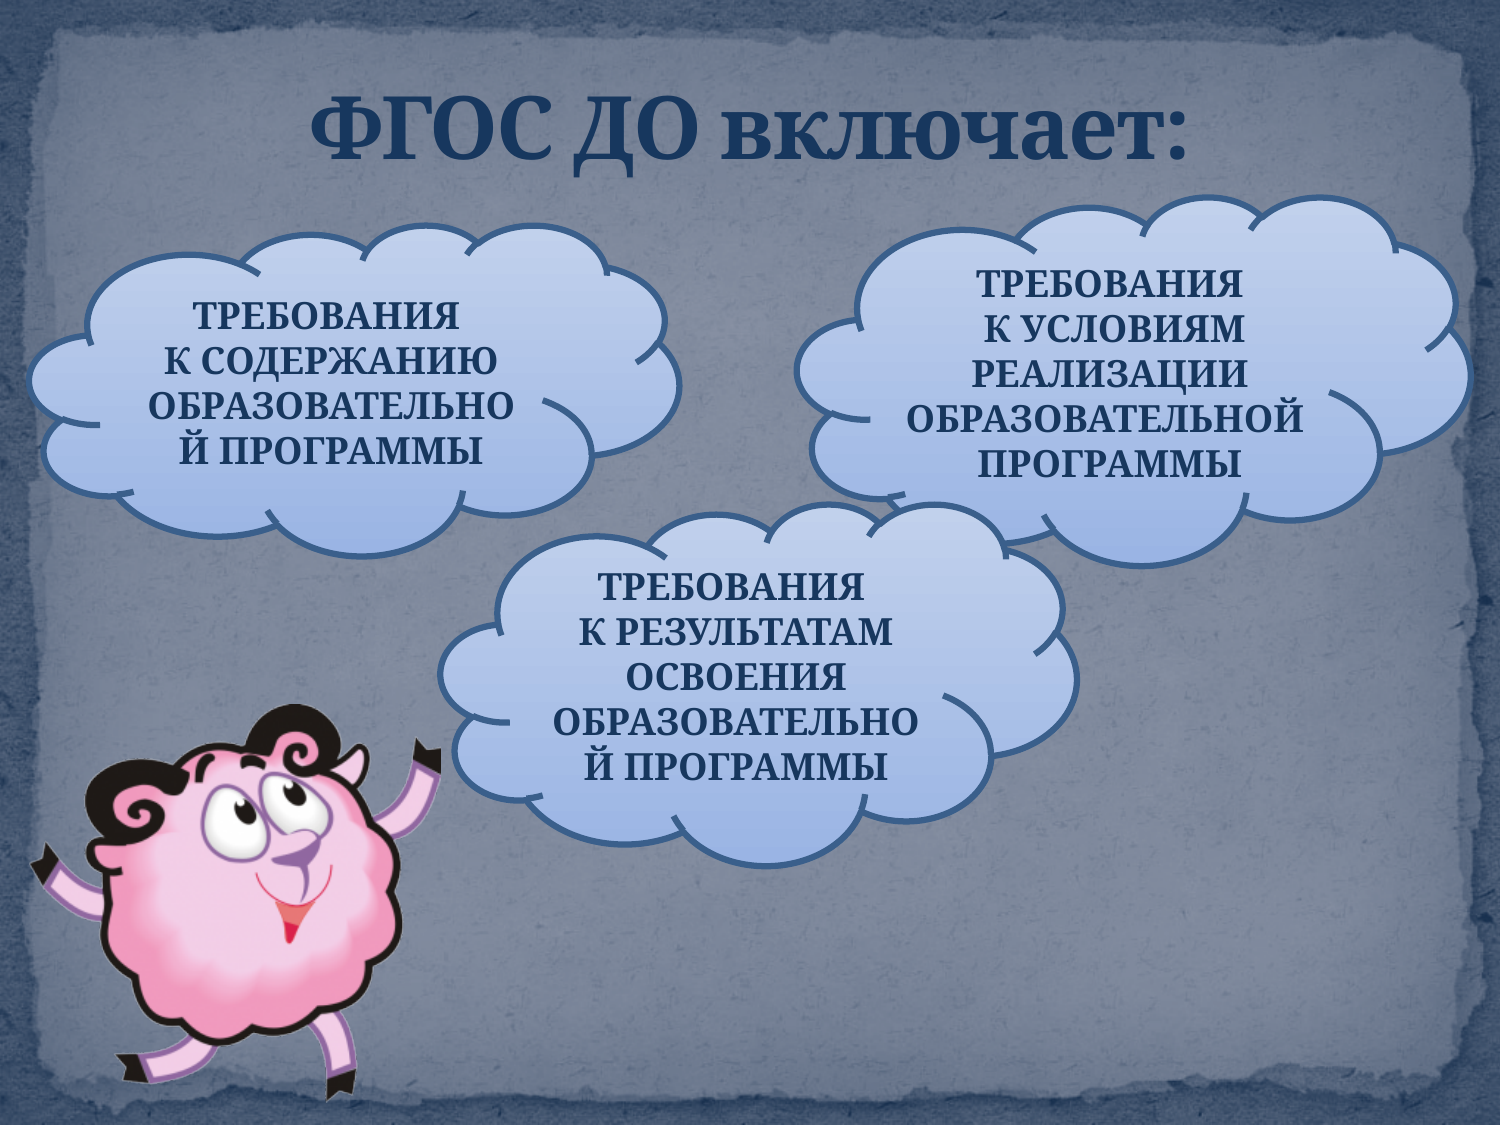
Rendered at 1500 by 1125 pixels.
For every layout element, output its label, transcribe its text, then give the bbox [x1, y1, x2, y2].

text_box ТРЕБОВАНИЯ К СОДЕРЖАНИЮ ОБРАЗОВАТЕЛЬНОЙ ПРОГРАММЫ [25, 222, 683, 560]
text_box ТРЕБОВАНИЯ К РЕЗУЛЬТАТАМ ОСВОЕНИЯ ОБРАЗОВАТЕЛЬНОЙ ПРОГРАММЫ [437, 501, 1081, 870]
text_box ТРЕБОВАНИЯ К УСЛОВИЯМ РЕАЛИЗАЦИИ ОБРАЗОВАТЕЛЬНОЙ ПРОГРАММЫ [793, 194, 1474, 570]
title ФГОС ДО включает: [74, 54, 1425, 185]
picture [29, 704, 441, 1103]
